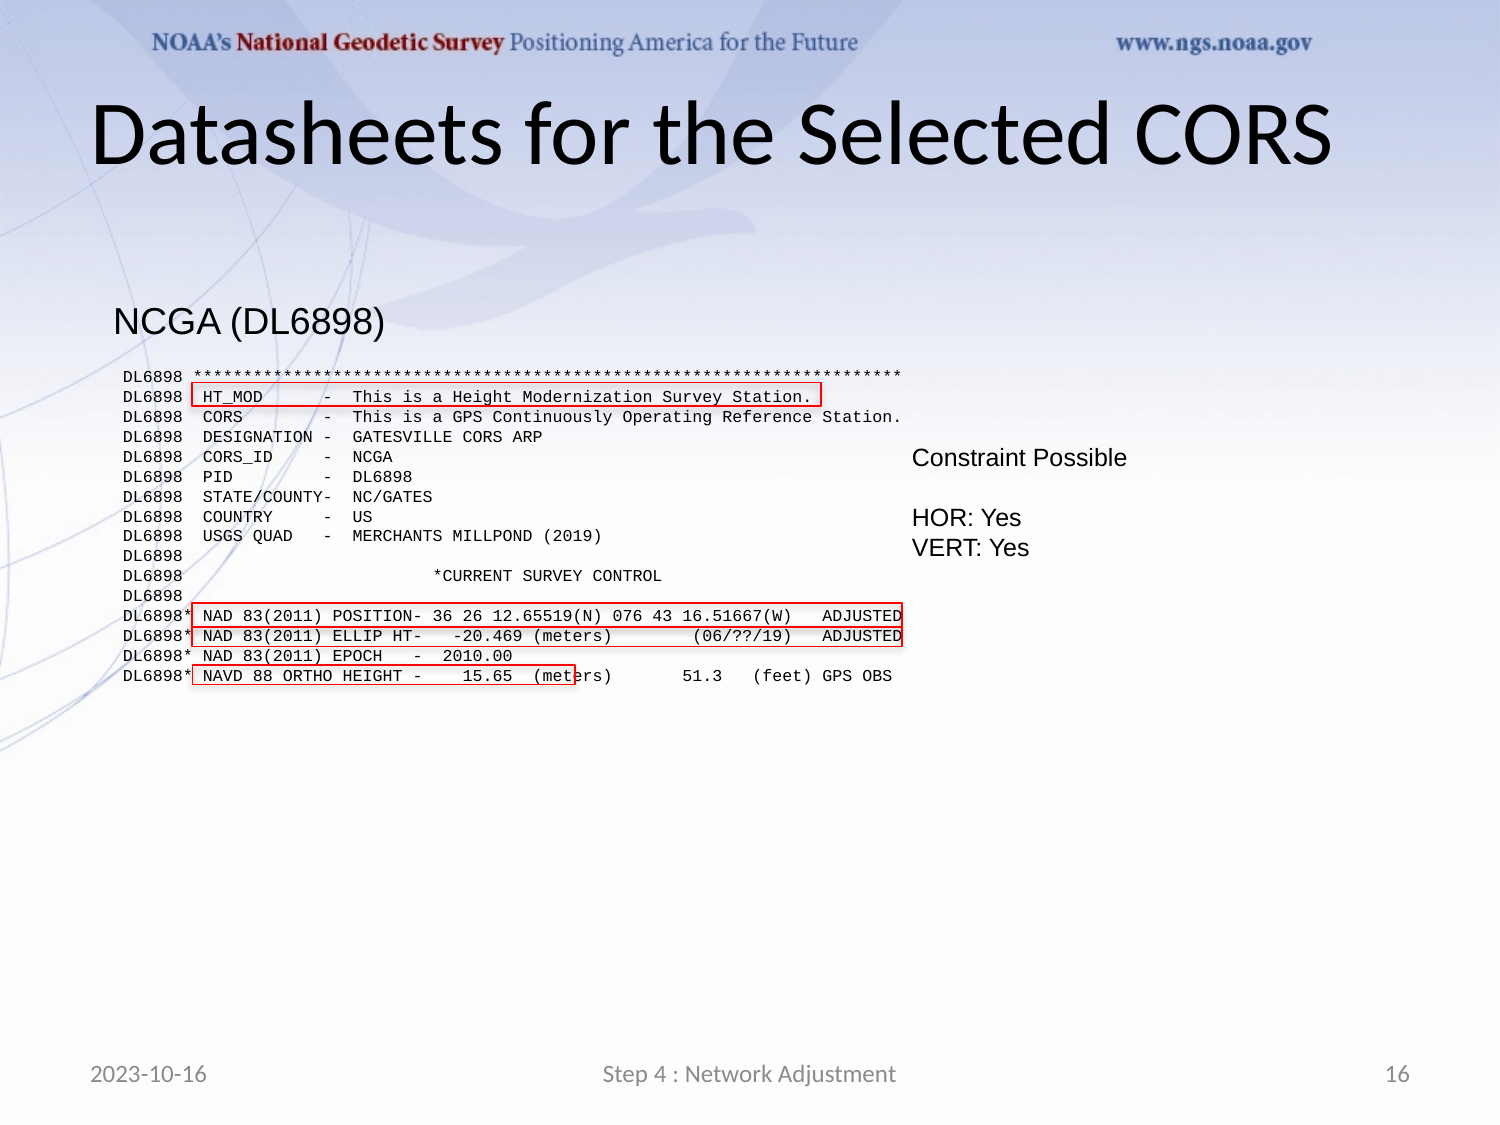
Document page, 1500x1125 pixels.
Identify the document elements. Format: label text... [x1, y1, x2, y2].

text_box DL6898 *********************************************************************** DL6898 HT_MOD - This is a Height Modernization Survey Station. DL6898 CORS - This is a GPS Continuously Operating Reference Station. DL6898 DESIGNATION - GATESVILLE CORS ARP DL6898 CORS_ID - NCGA DL6898 PID - DL6898 DL6898 STATE/COUNTY- NC/GATES DL6898 COUNTRY - US DL6898 USGS QUAD - MERCHANTS MILLPOND (2019) DL6898 DL6898 *CURRENT SURVEY CONTROL DL6898 ______________________________________________________________________ DL6898* NAD 83(2011) POSITION- 36 26 12.65519(N) 076 43 16.51667(W) ADJUSTED DL6898* NAD 83(2011) ELLIP HT- -20.469 (meters) (06/??/19) ADJUSTED DL6898* NAD 83(2011) EPOCH - 2010.00 DL6898* NAVD 88 ORTHO HEIGHT - 15.65 (meters) 51.3 (feet) GPS OBS [98, 358, 929, 693]
footer Step 4 : Network Adjustment [512, 1042, 988, 1103]
text_box [191, 626, 903, 647]
picture [0, 0, 1500, 1125]
slide_number 16 [1074, 1042, 1425, 1103]
title Datasheets for the Selected CORS [74, 74, 1426, 181]
text_box Constraint Possible HOR: Yes VERT: Yes [897, 434, 1181, 569]
text_box [191, 382, 822, 407]
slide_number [75, 1042, 425, 1103]
text_box NCGA (DL6898) [98, 289, 405, 350]
text_box [191, 602, 903, 626]
text_box [192, 664, 576, 685]
